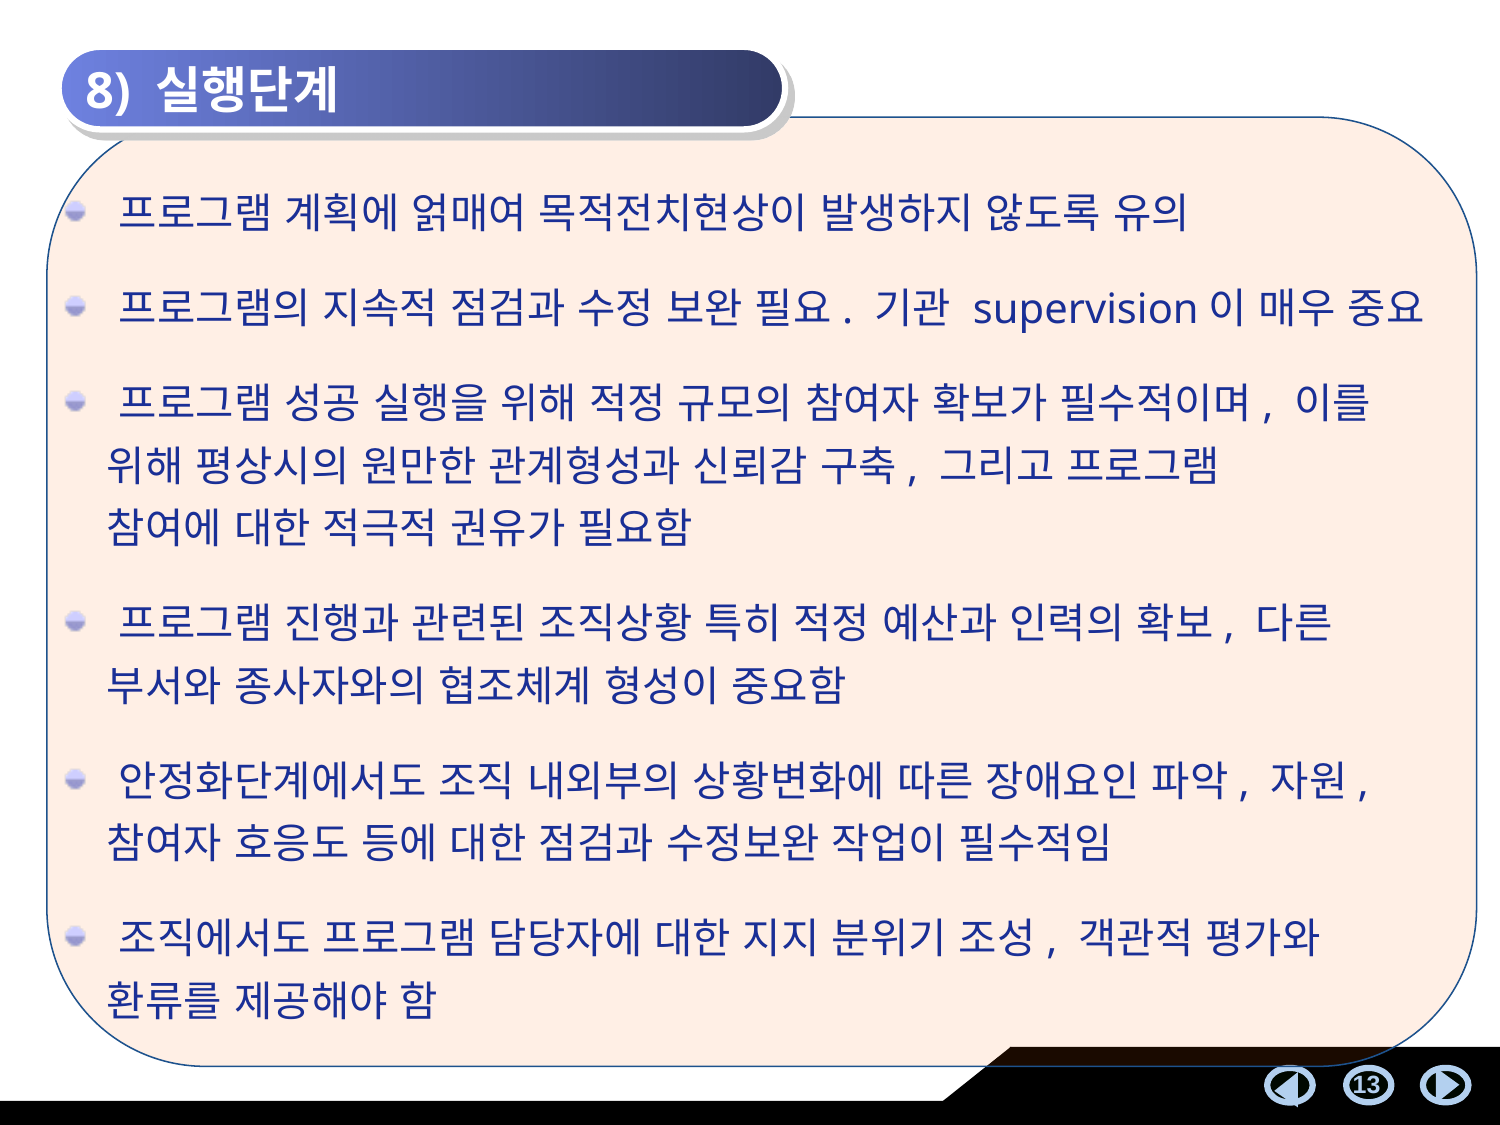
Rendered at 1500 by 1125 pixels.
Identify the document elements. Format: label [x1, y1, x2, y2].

text_box [46, 46, 1477, 1067]
